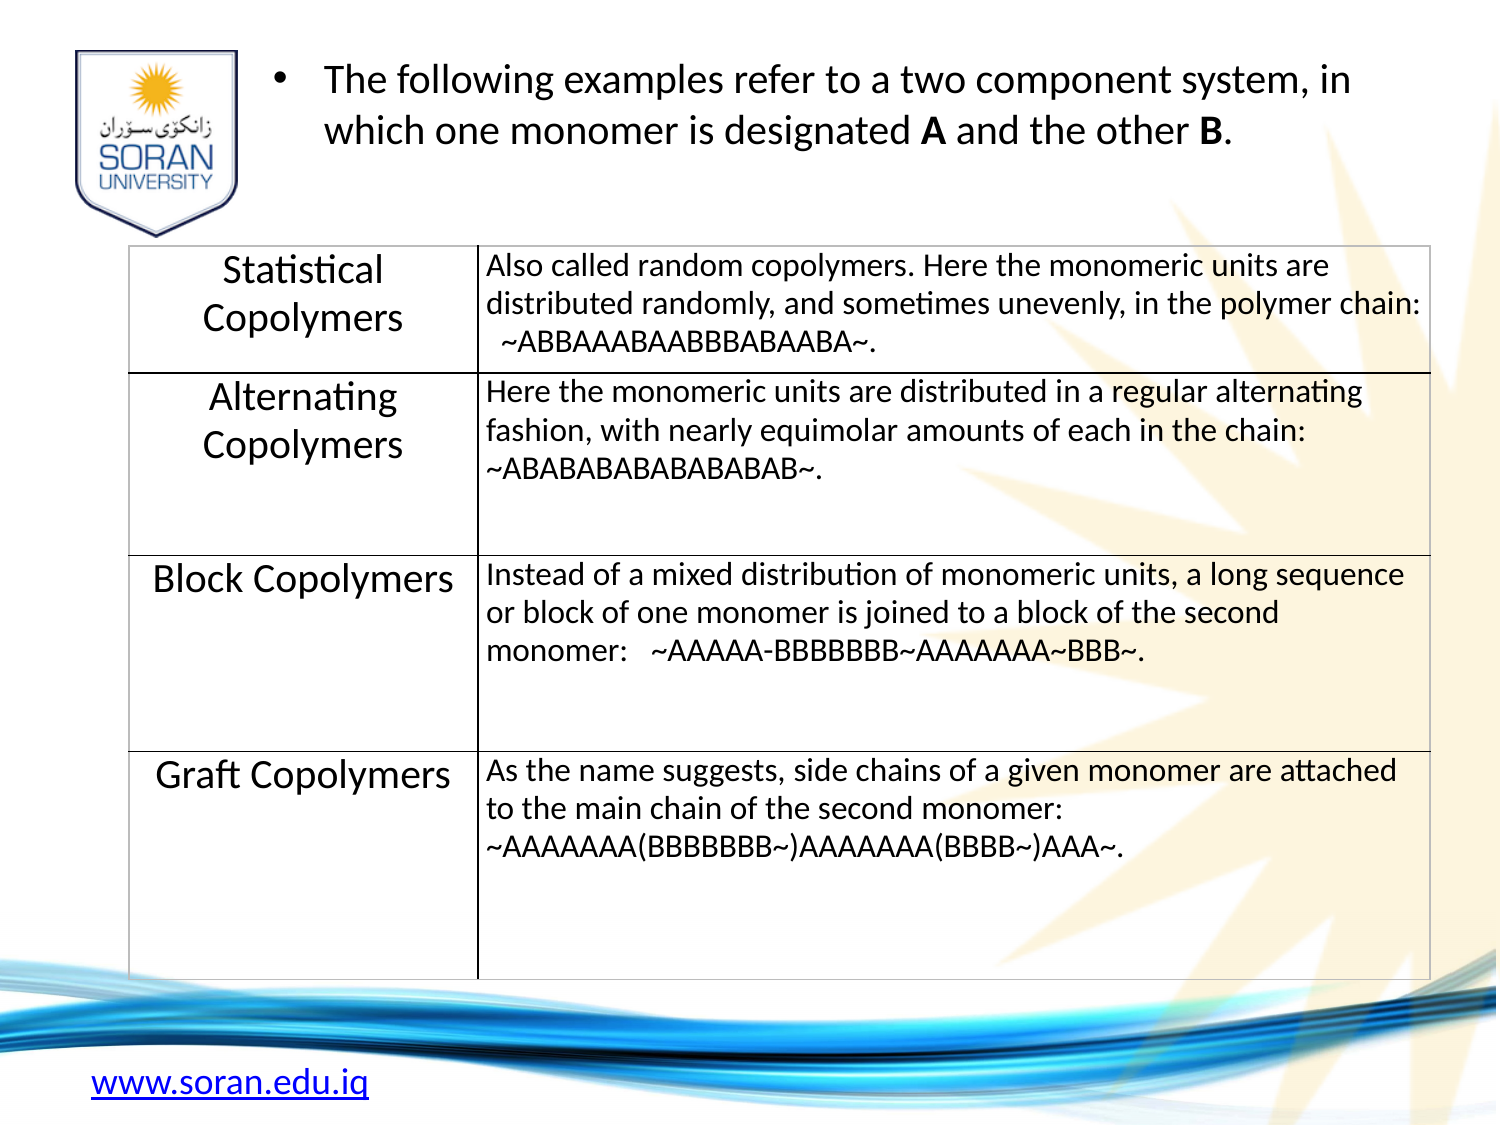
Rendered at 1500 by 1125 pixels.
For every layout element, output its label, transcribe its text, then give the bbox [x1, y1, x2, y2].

table_cell Instead of a mixed distribution of monomeric units, a long sequence or block of one monomer is joined to a block of the second monomer: ~AAAAA-BBBBBBB~AAAAAAA~BBB~. [479, 556, 1429, 751]
table_cell As the name suggests, side chains of a given monomer are attached to the main chain of the second monomer: ~AAAAAAA(BBBBBBB~)AAAAAAA(BBBB~)AAA~. [479, 752, 1429, 979]
picture [75, 50, 238, 238]
table_cell Here the monomeric units are distributed in a regular alternating fashion, with nearly equimolar amounts of each in the chain: ~ABABABABABABABAB~. [479, 374, 1429, 555]
list The following examples refer to a two component system, in which one monomer is designated A and the other B. [257, 44, 1430, 188]
table_cell Graft Copolymers [130, 752, 477, 979]
table_cell Block Copolymers [130, 556, 477, 751]
table_cell Alternating Copolymers [130, 374, 477, 555]
table_header Statistical Copolymers [130, 247, 477, 372]
picture [0, 99, 1500, 1125]
table_header Also called random copolymers. Here the monomeric units are distributed randomly, and sometimes unevenly, in the polymer chain: ~ABBAAABAABBBABAABA~. [479, 247, 1429, 372]
